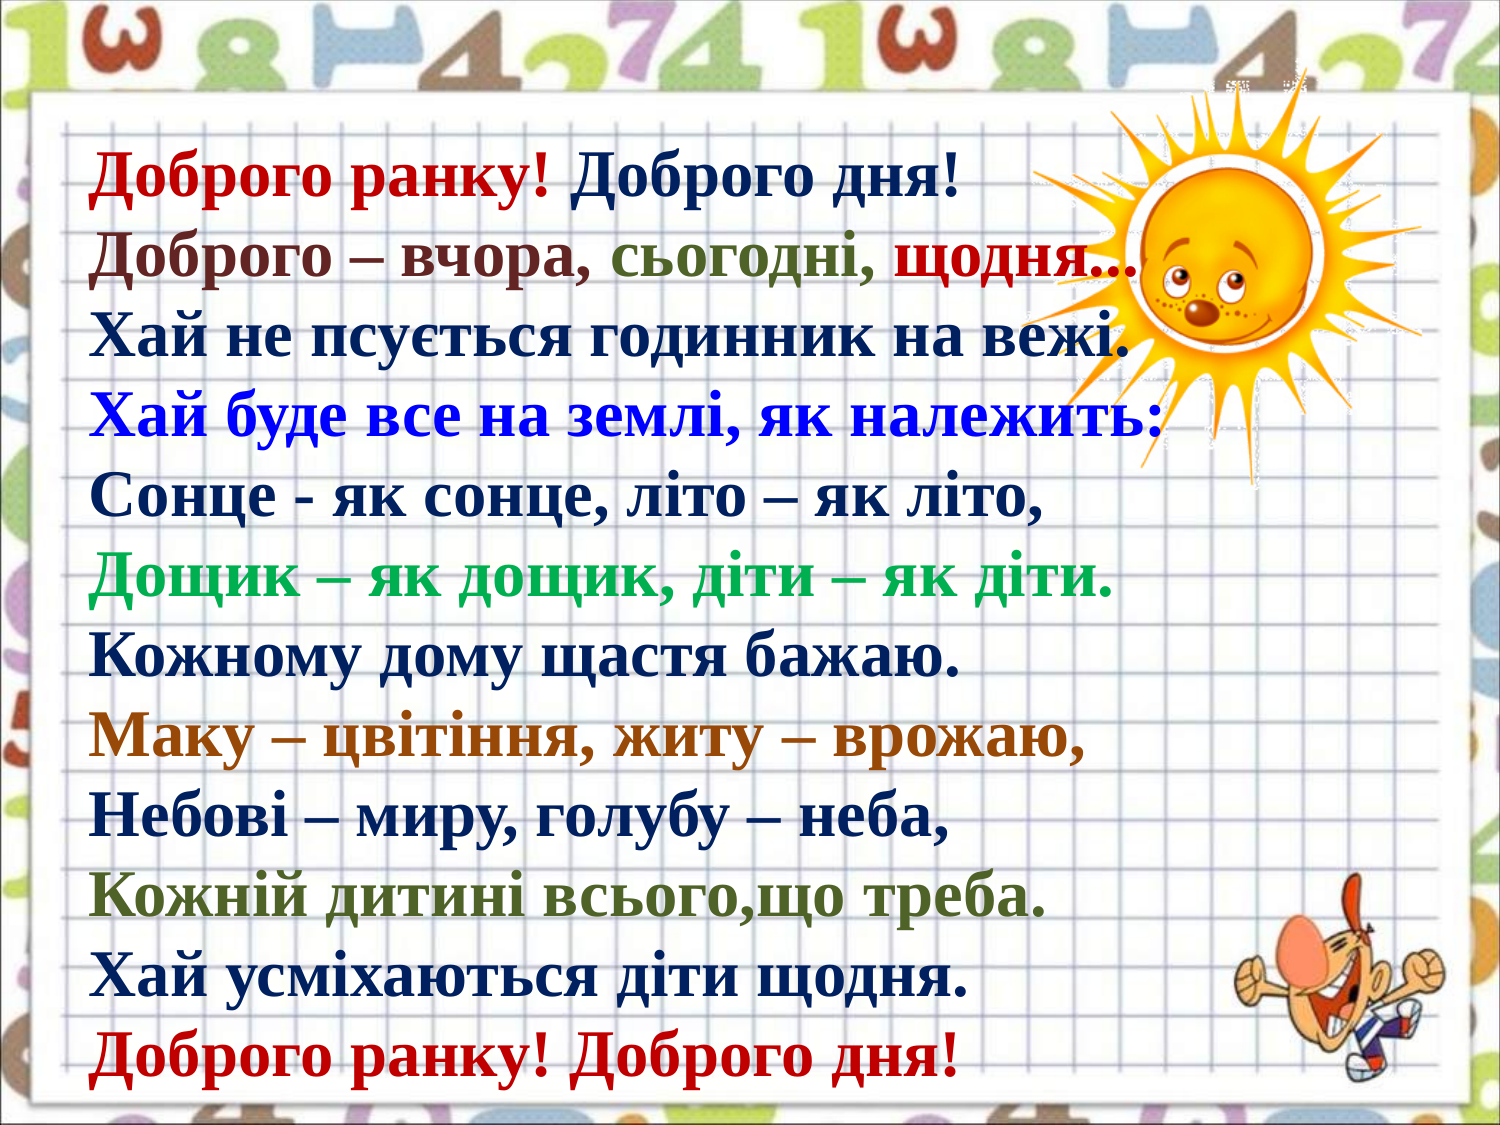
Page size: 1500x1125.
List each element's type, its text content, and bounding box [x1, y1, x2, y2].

text_box Доброго ранку! Доброго дня! Доброго – вчора, сьогодні, щодня... Хай не псується годинник на вежі. Хай буде все на землі, як належить: Сонце - як сонце, літо – як літо, Дощик – як дощик, діти – як діти. Кожному дому щастя бажаю. Маку – цвітіння, житу – врожаю, Небові – миру, голубу – неба, Кожній дитині всього,що треба. Хай усміхаються діти щодня. Доброго ранку! Доброго дня! [0, 122, 1231, 1097]
picture [0, 0, 1500, 1125]
text_box [1231, 867, 1453, 1090]
